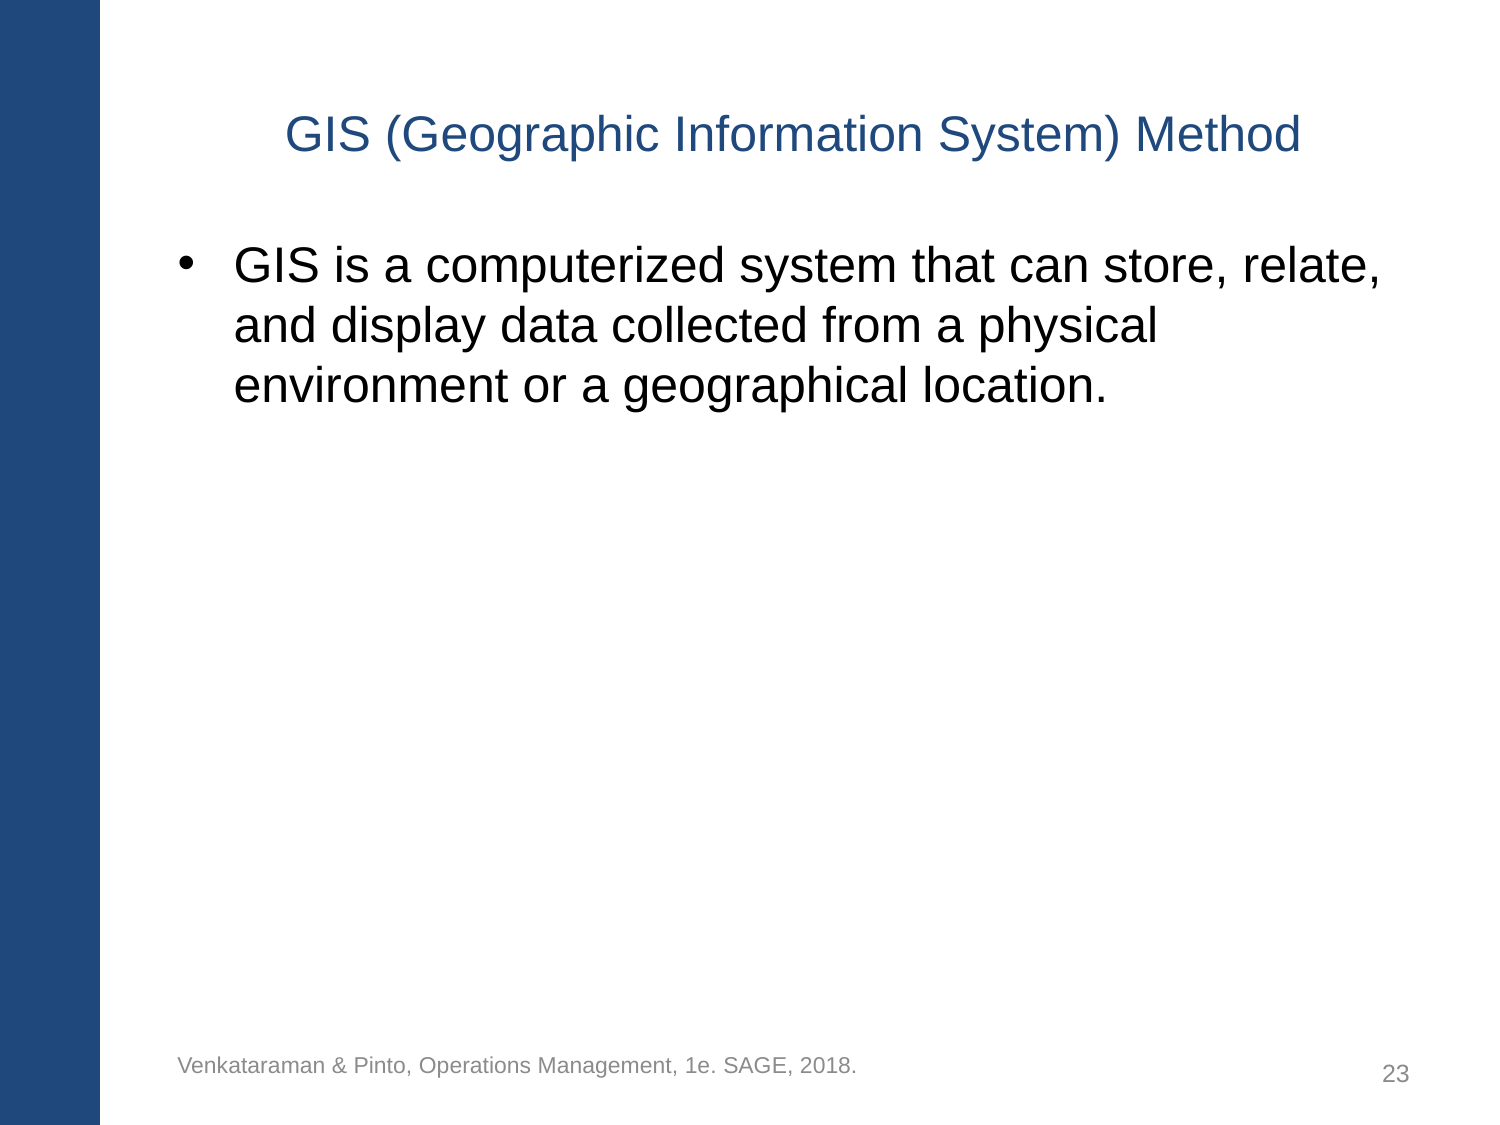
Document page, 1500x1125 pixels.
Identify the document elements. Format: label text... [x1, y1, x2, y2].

list GIS is a computerized system that can store, relate, and display data collected from a physical environment or a geographical location. [162, 224, 1425, 1013]
slide_number 23 [1350, 1042, 1425, 1103]
footer Venkataraman & Pinto, Operations Management, 1e. SAGE, 2018. [162, 1042, 1313, 1103]
title GIS (Geographic Information System) Method [162, 37, 1425, 224]
